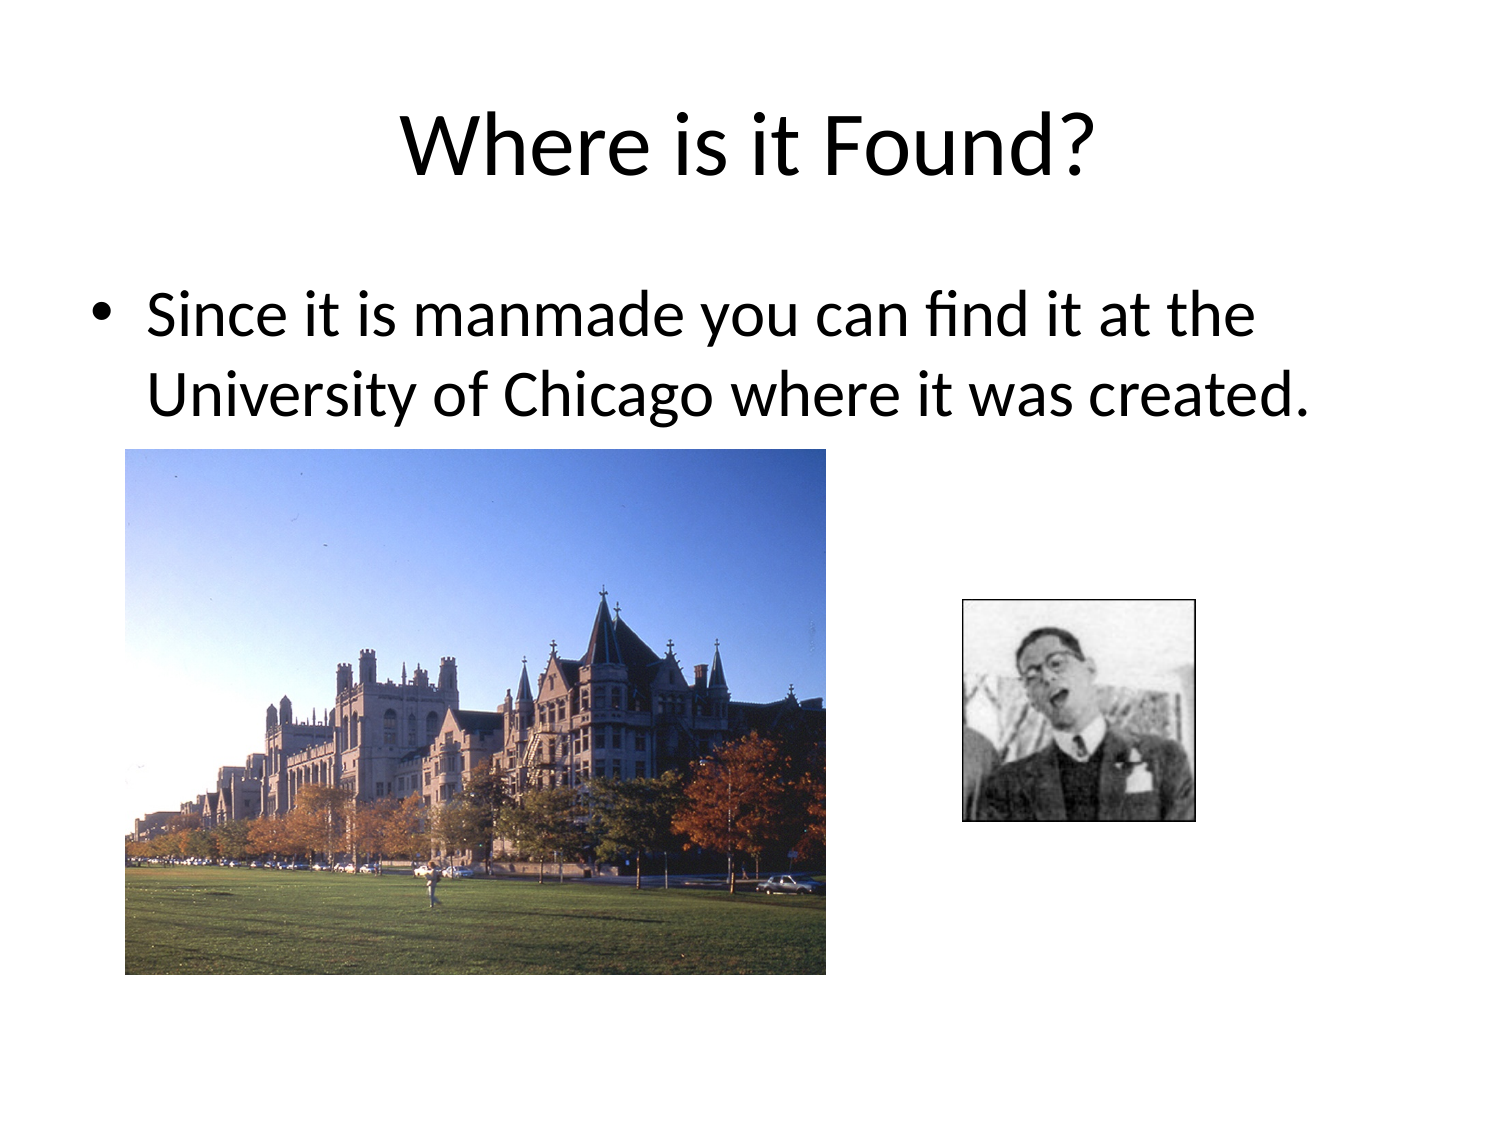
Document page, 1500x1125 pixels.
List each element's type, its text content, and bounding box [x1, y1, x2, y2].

title Where is it Found? [75, 45, 1425, 233]
picture [962, 599, 1196, 823]
list Since it is manmade you can find it at the University of Chicago where it was created. [75, 262, 1425, 1005]
picture [124, 449, 826, 976]
